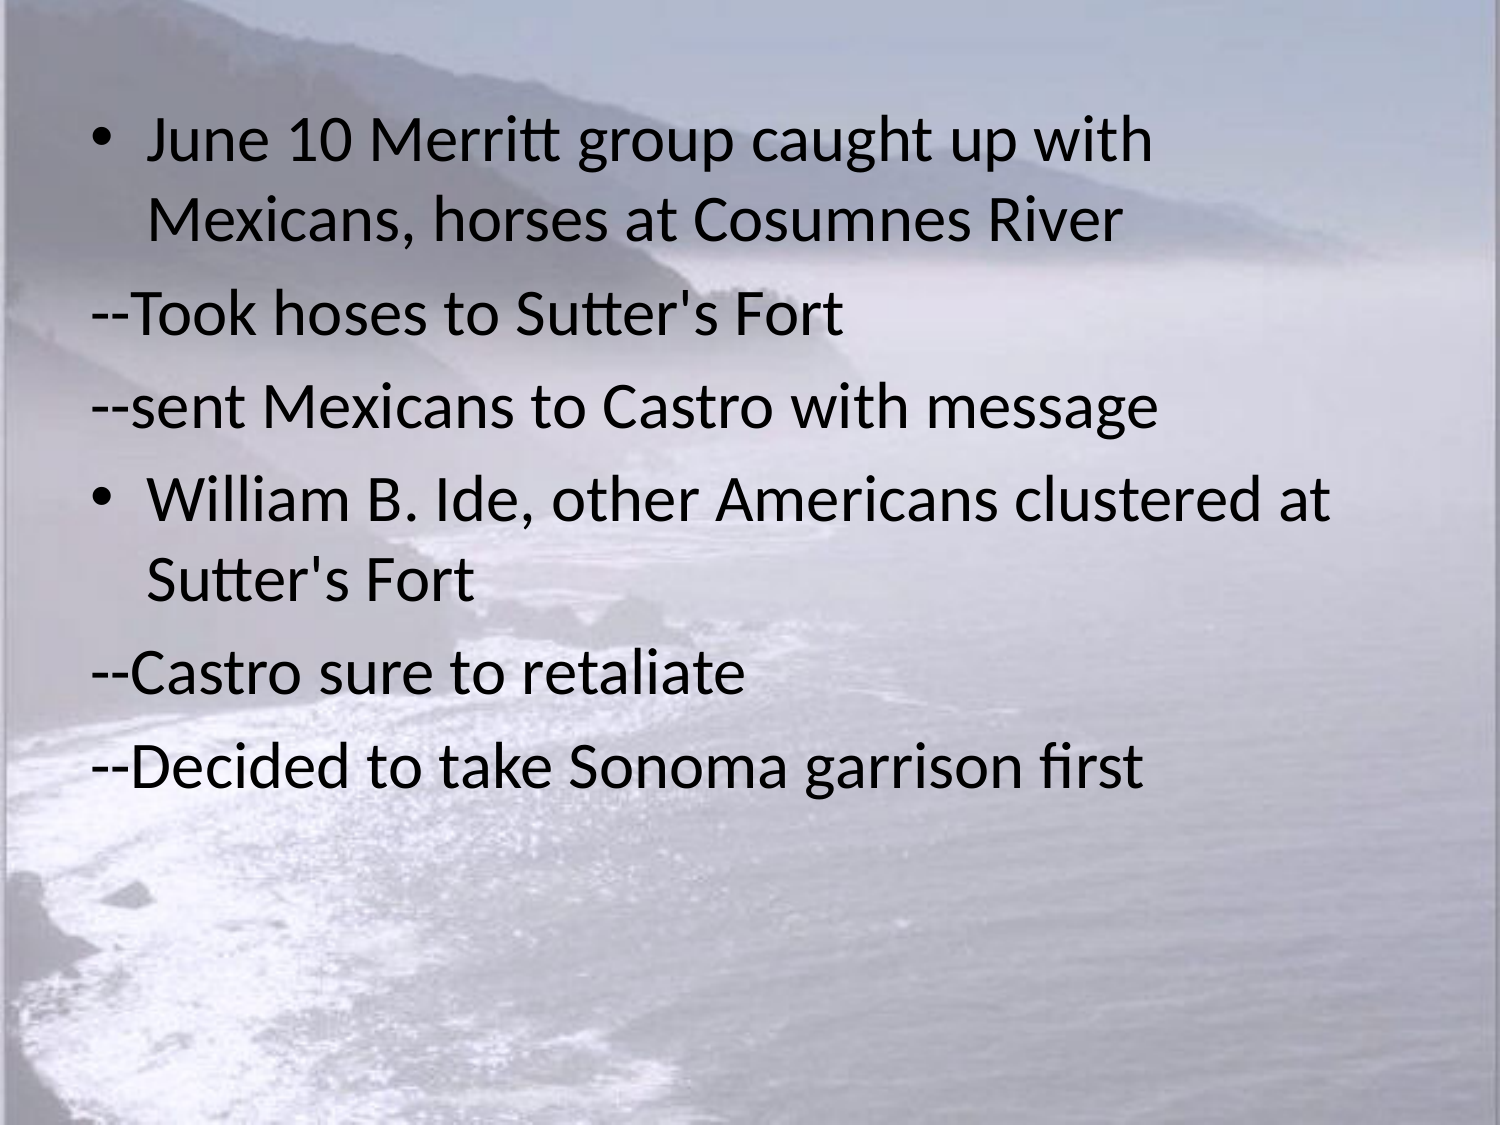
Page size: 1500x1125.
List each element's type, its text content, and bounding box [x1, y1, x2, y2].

list June 10 Merritt group caught up with Mexicans, horses at Cosumnes River --Took hoses to Sutter's Fort --sent Mexicans to Castro with message William B. Ide, other Americans clustered at Sutter's Fort --Castro sure to retaliate --Decided to take Sonoma garrison first [75, 87, 1425, 1005]
picture [0, 0, 1500, 1125]
